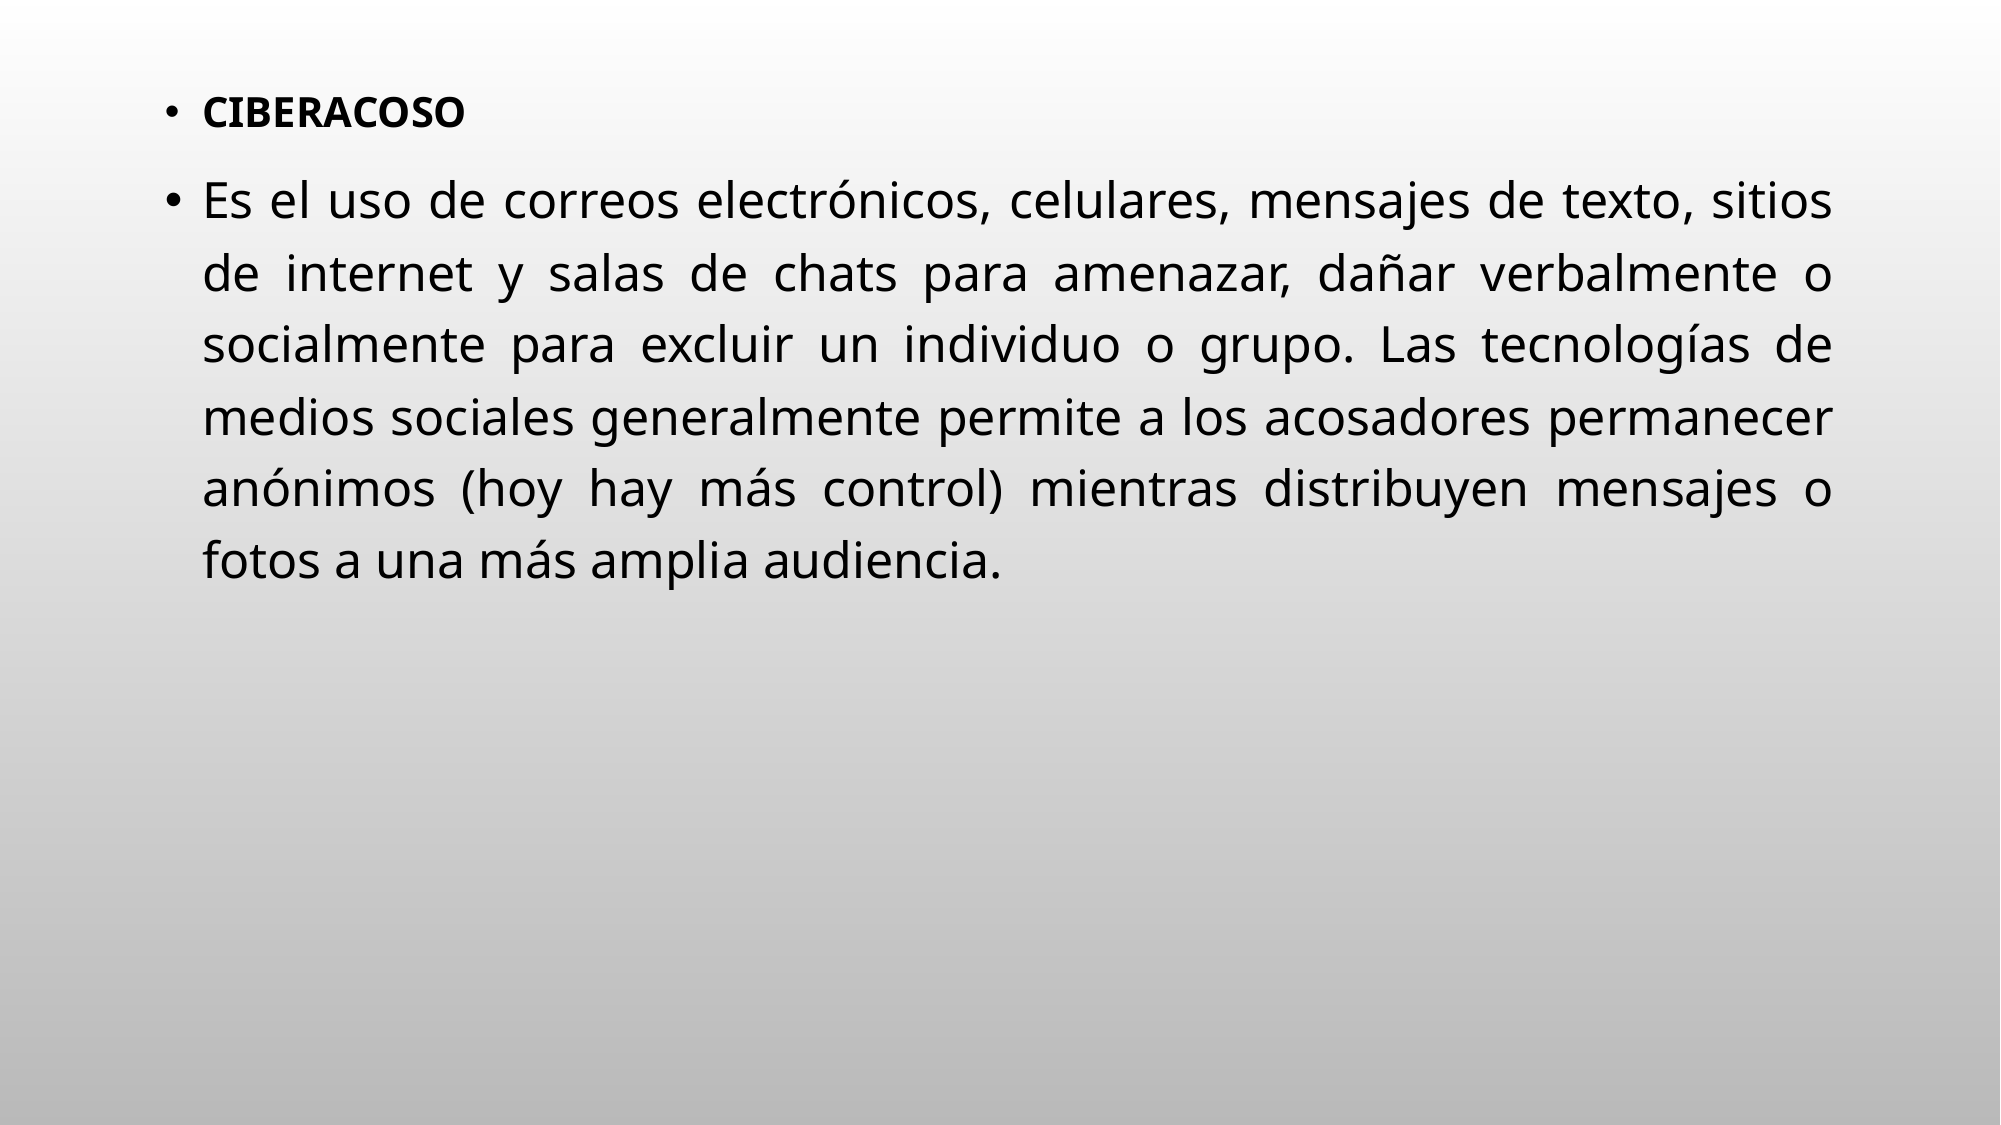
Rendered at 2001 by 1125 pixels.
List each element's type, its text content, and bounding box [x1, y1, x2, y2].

list CIBERACOSO Es el uso de correos electrónicos, celulares, mensajes de texto, sitios de internet y salas de chats para amenazar, dañar verbalmente o socialmente para excluir un individuo o grupo. Las tecnologías de medios sociales generalmente permite a los acosadores permanecer anónimos (hoy hay más control) mientras distribuyen mensajes o fotos a una más amplia audiencia. [149, 68, 1850, 1019]
